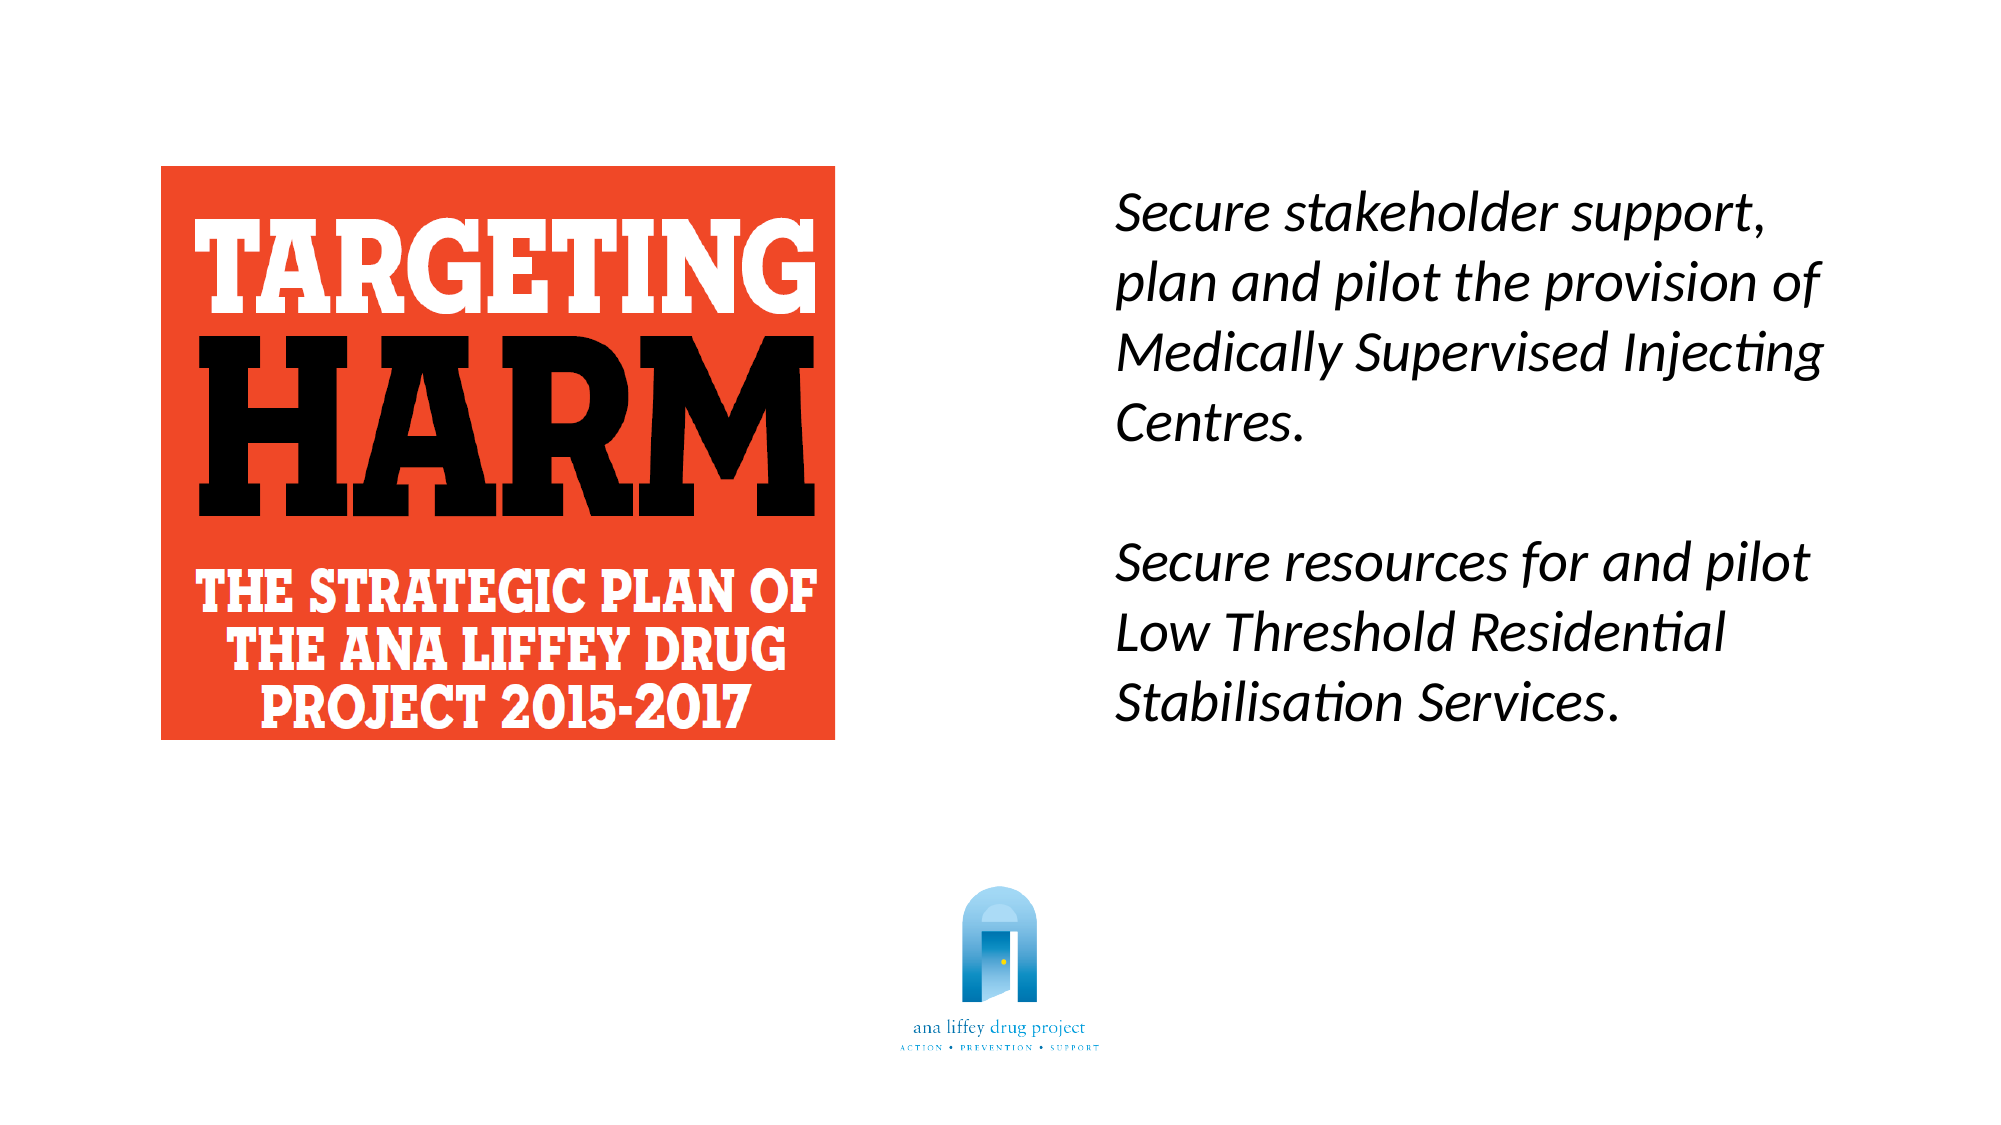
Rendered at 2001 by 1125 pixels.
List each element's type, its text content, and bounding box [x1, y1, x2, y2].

picture [161, 166, 836, 740]
picture [899, 886, 1101, 1053]
text_box Secure stakeholder support, plan and pilot the provision of Medically Supervised Injecting Centres. Secure resources for and pilot Low Threshold Residential Stabilisation Services. [1100, 166, 1877, 741]
